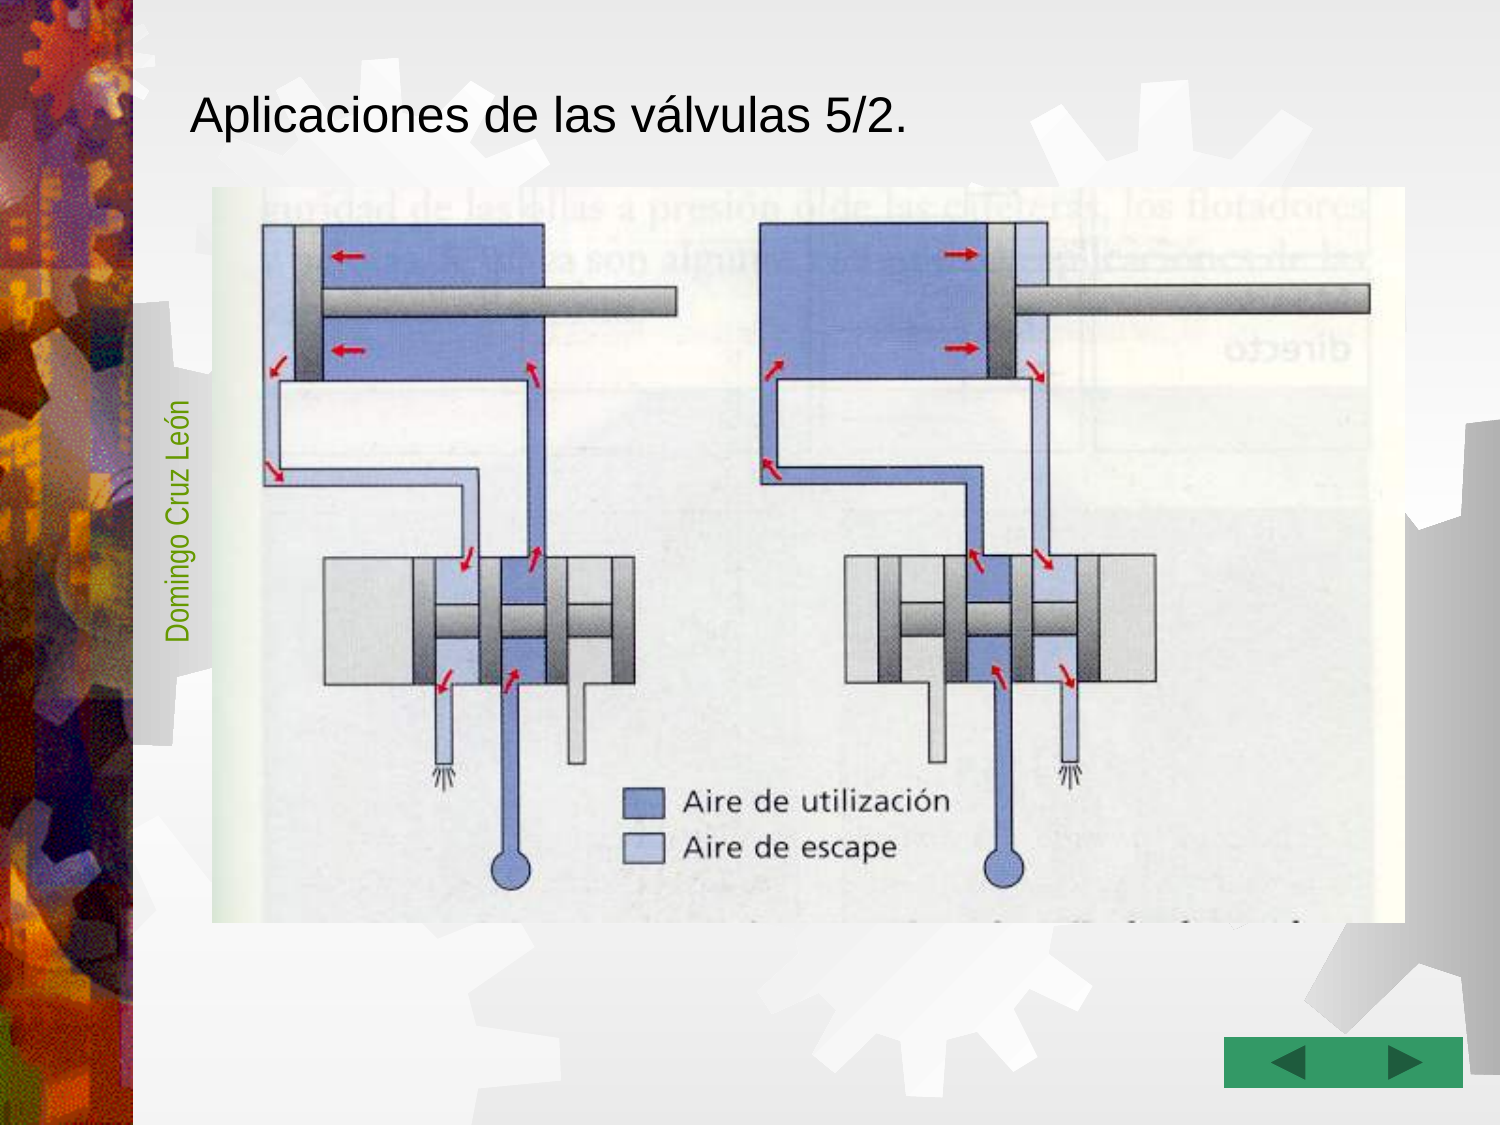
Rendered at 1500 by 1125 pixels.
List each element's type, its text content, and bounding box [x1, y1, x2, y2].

text_box [1224, 1037, 1351, 1088]
title Aplicaciones de las válvulas 5/2. [174, 50, 1450, 150]
text_box [1351, 1037, 1463, 1088]
picture [212, 187, 1406, 923]
picture [0, 0, 133, 1125]
